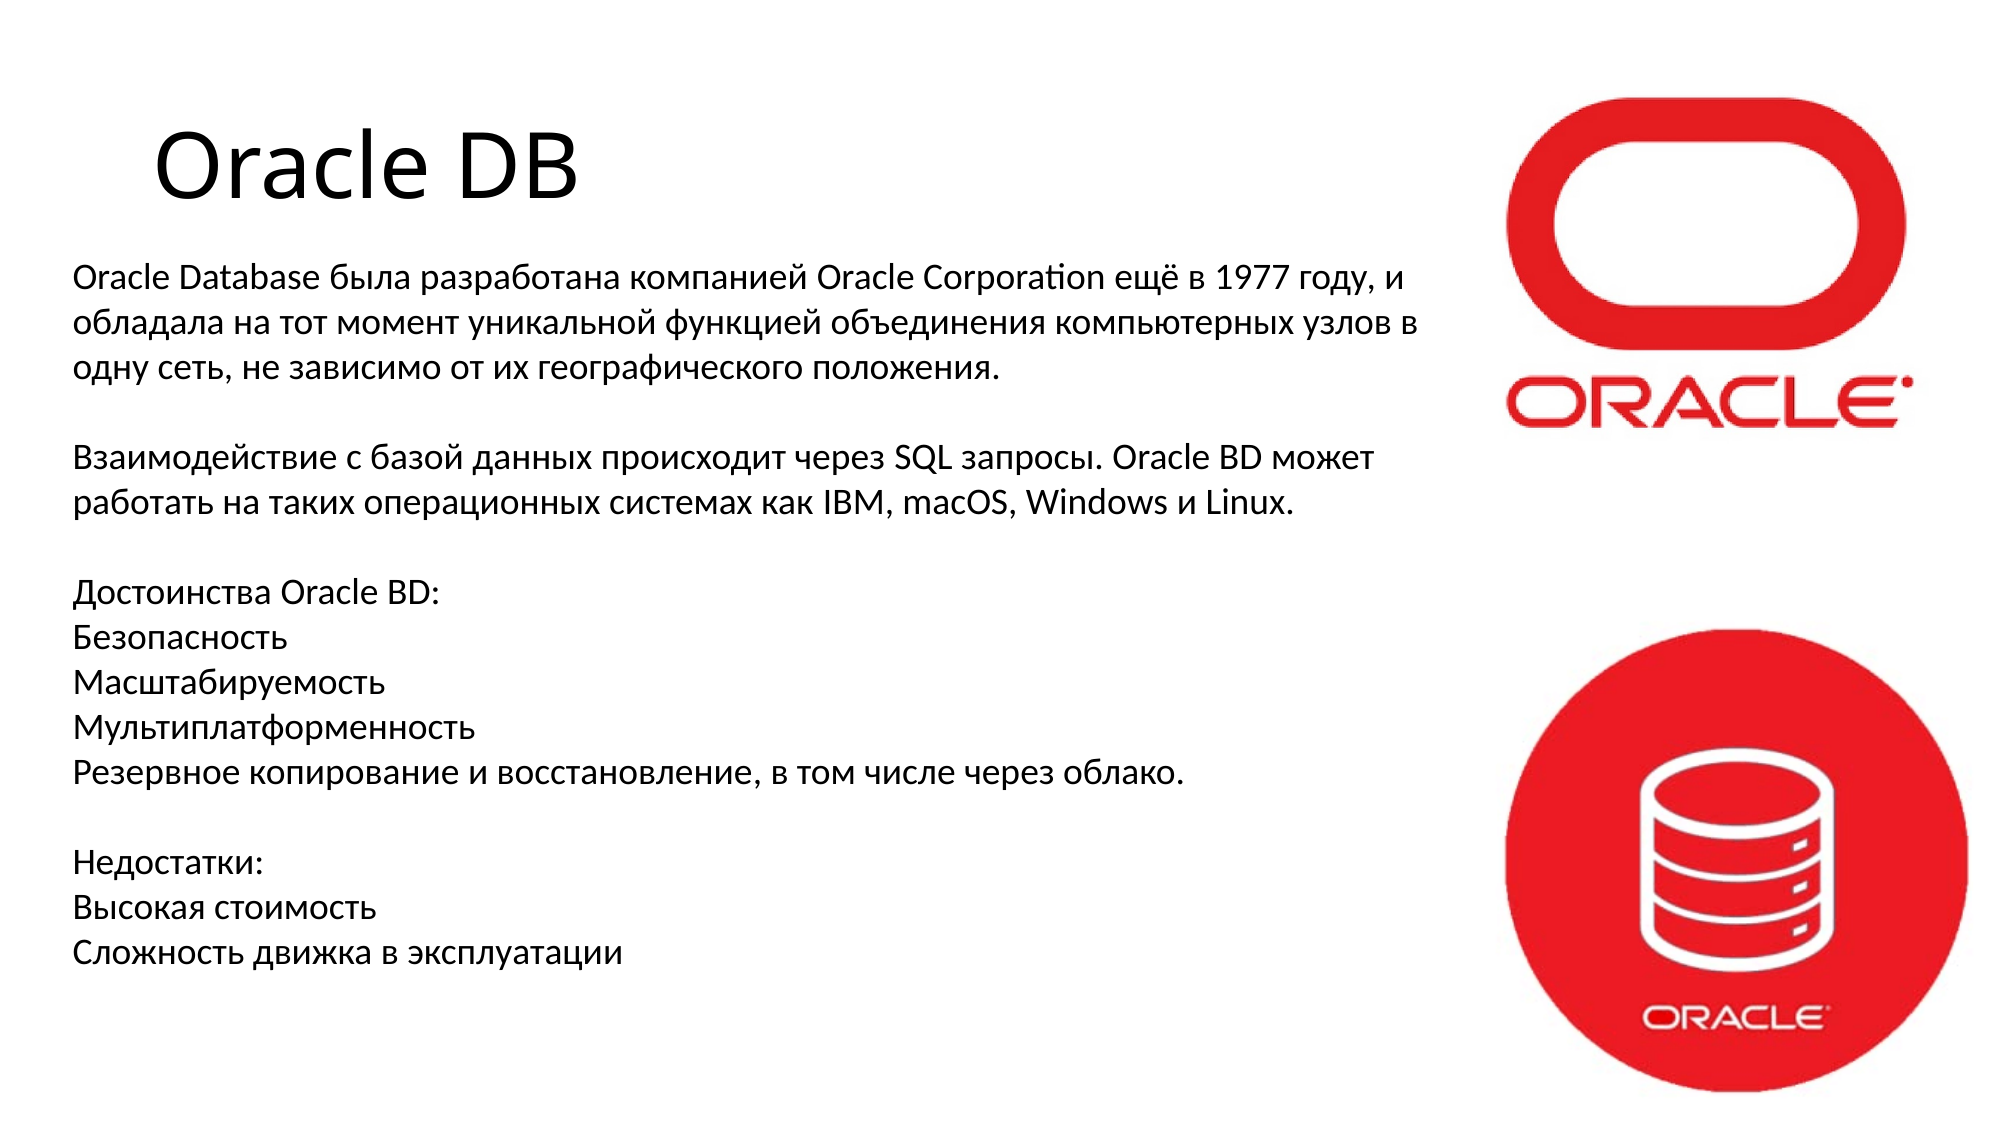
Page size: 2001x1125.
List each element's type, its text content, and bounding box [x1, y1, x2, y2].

title Oracle DB [137, 59, 1443, 244]
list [1474, 599, 2000, 1125]
picture [1443, 15, 1967, 539]
text_box Oracle Database была разработана компанией Oracle Corporation ещё в 1977 году, и обладала на тот момент уникальной функцией объединения компьютерных узлов в одну сеть, не зависимо от их географического положения. Взаимодействие с базой данных происходит через SQL запросы. Oracle BD может работать на таких операционных системах как IBM, macOS, Windows и Linux. Достоинства Oracle BD: Безопасность Масштабируемость Мультиплатформенность Резервное копирование и восстановление, в том числе через облако. Недостатки: Высокая стоимость Сложность движка в эксплуатации [57, 244, 1475, 1025]
